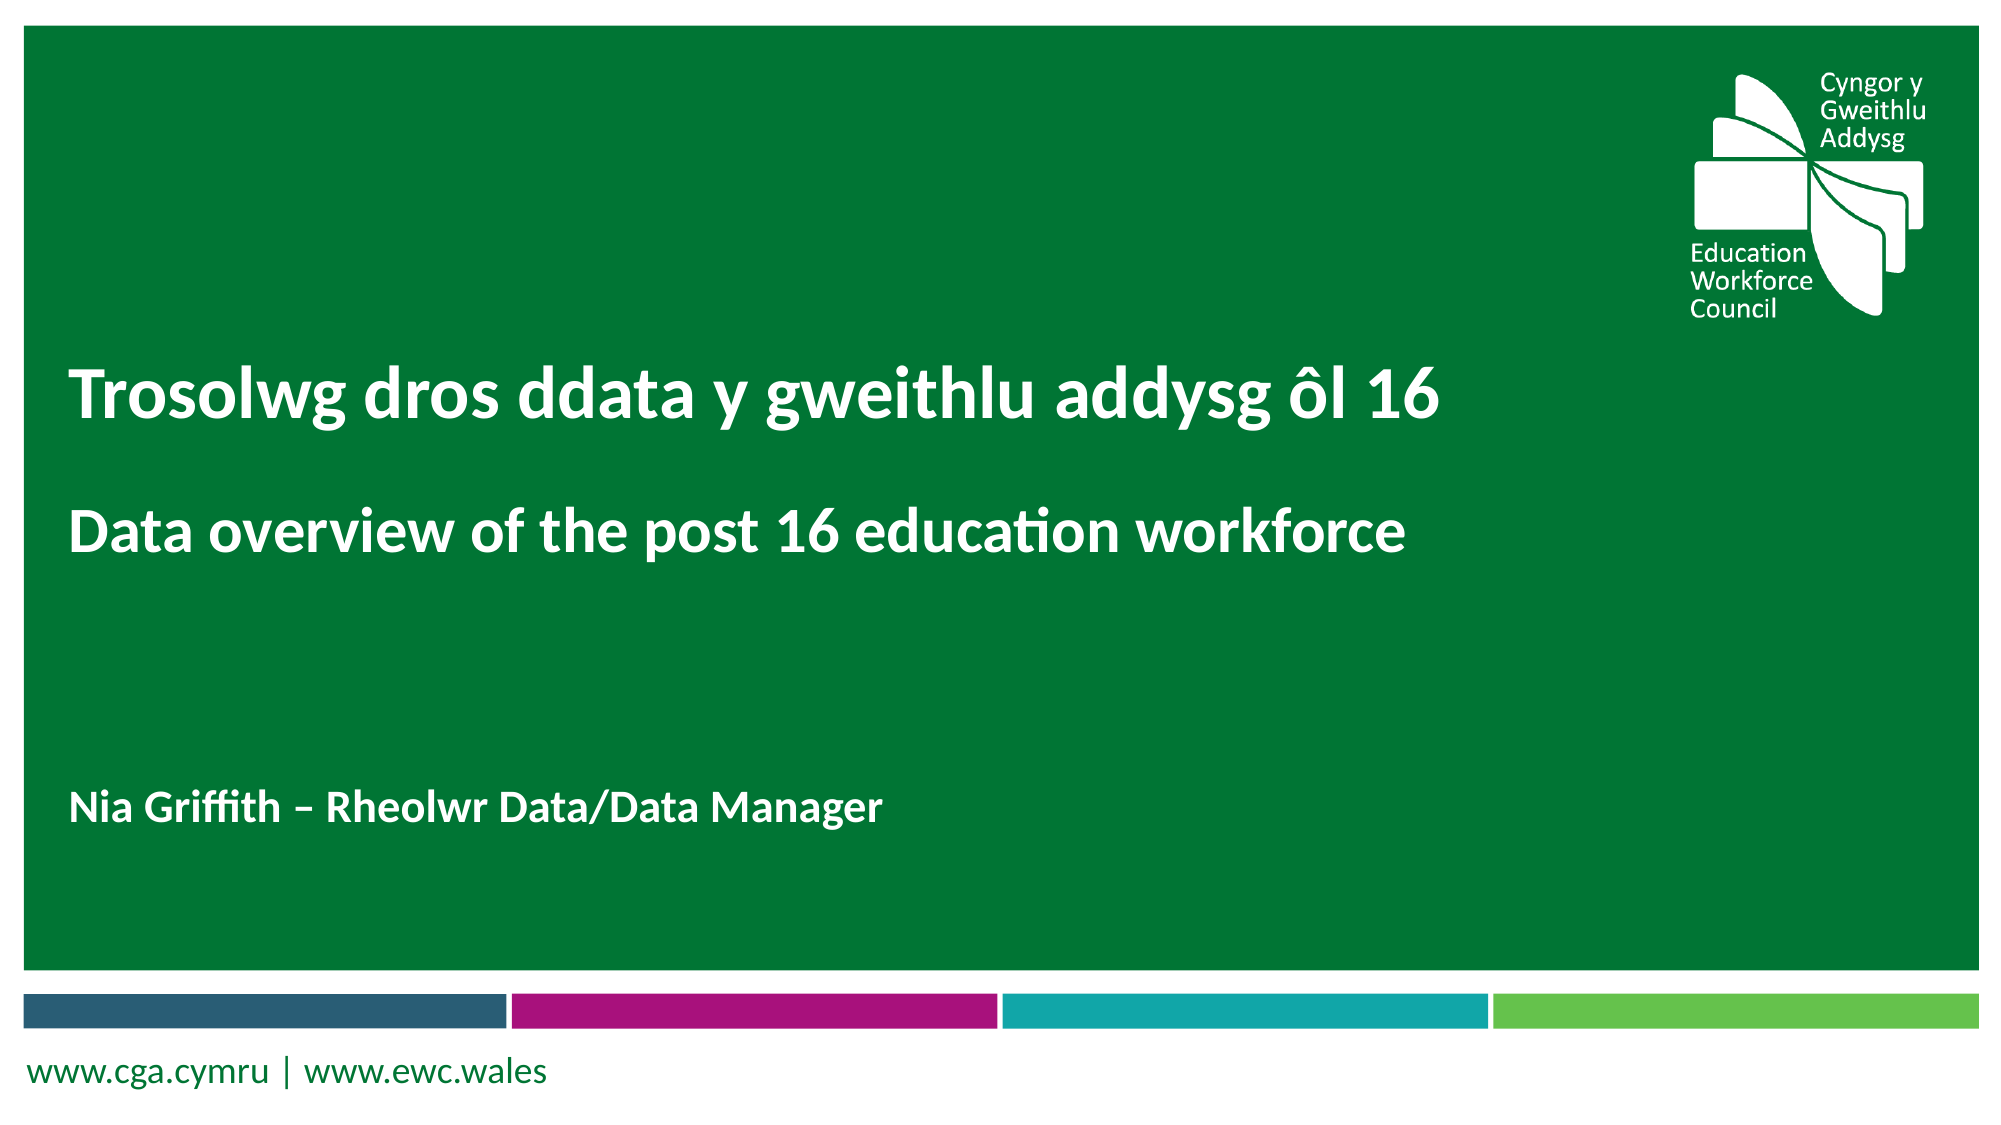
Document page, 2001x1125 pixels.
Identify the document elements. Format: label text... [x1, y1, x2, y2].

list Data overview of the post 16 education workforce [53, 488, 1523, 589]
list Nia Griffith – Rheolwr Data/Data Manager [53, 774, 1523, 841]
picture [1632, 26, 1979, 346]
list Trosolwg dros ddata y gweithlu addysg ôl 16 [53, 346, 1523, 446]
